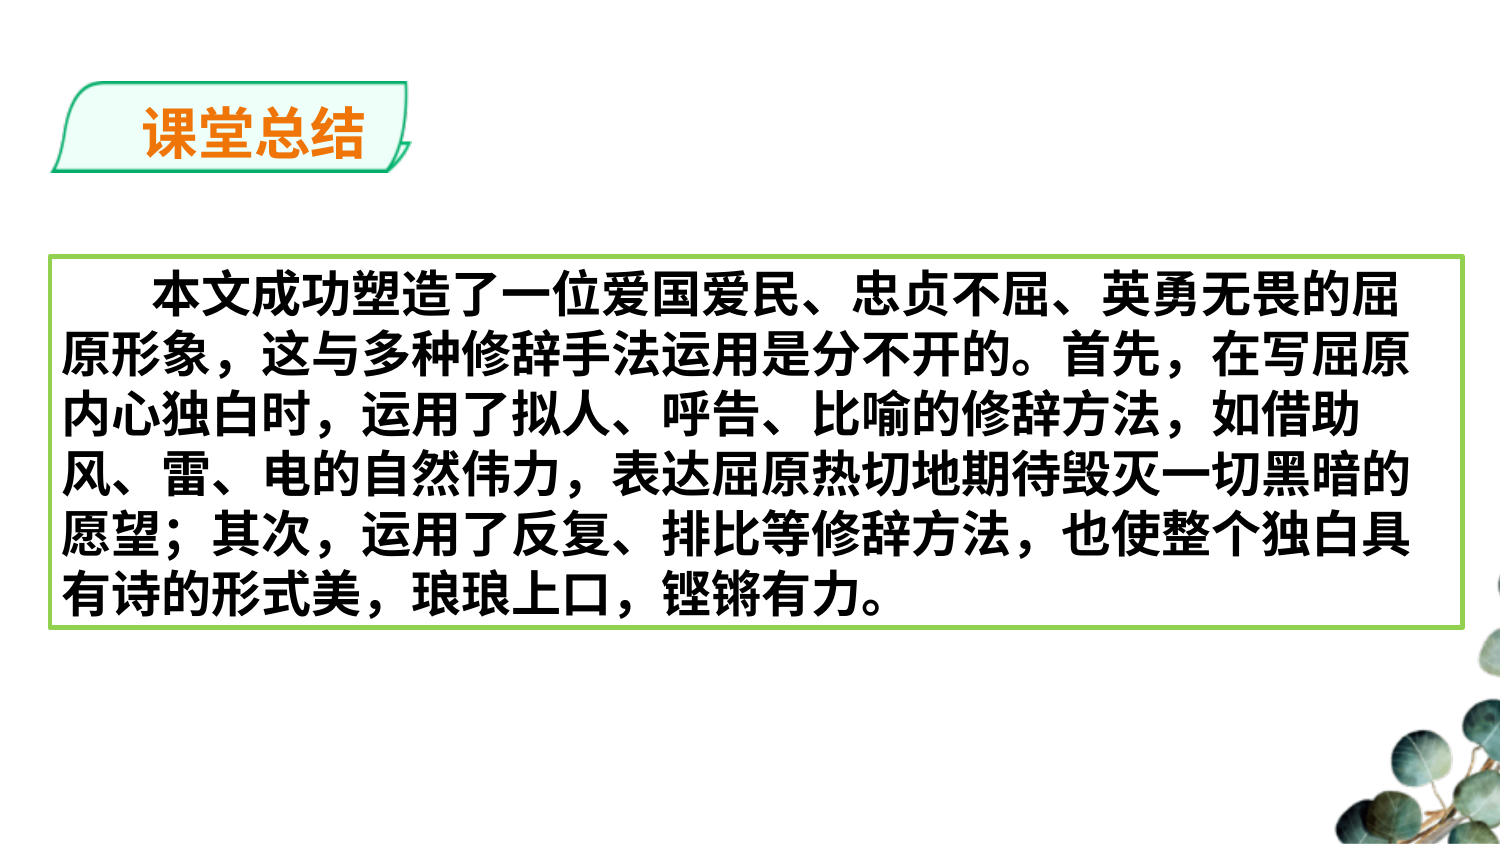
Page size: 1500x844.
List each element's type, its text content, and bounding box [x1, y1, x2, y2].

text_box 本文成功塑造了一位爱国爱民、忠贞不屈、英勇无畏的屈原形象，这与多种修辞手法运用是分不开的。首先，在写屈原内心独白时，运用了拟人、呼告、比喻的修辞方法，如借助风、雷、电的自然伟力，表达屈原热切地期待毁灭一切黑暗的愿望；其次，运用了反复、排比等修辞方法，也使整个独白具有诗的形式美，琅琅上口，铿锵有力。 [49, 256, 1463, 628]
picture [1334, 565, 1500, 843]
picture [49, 80, 412, 173]
